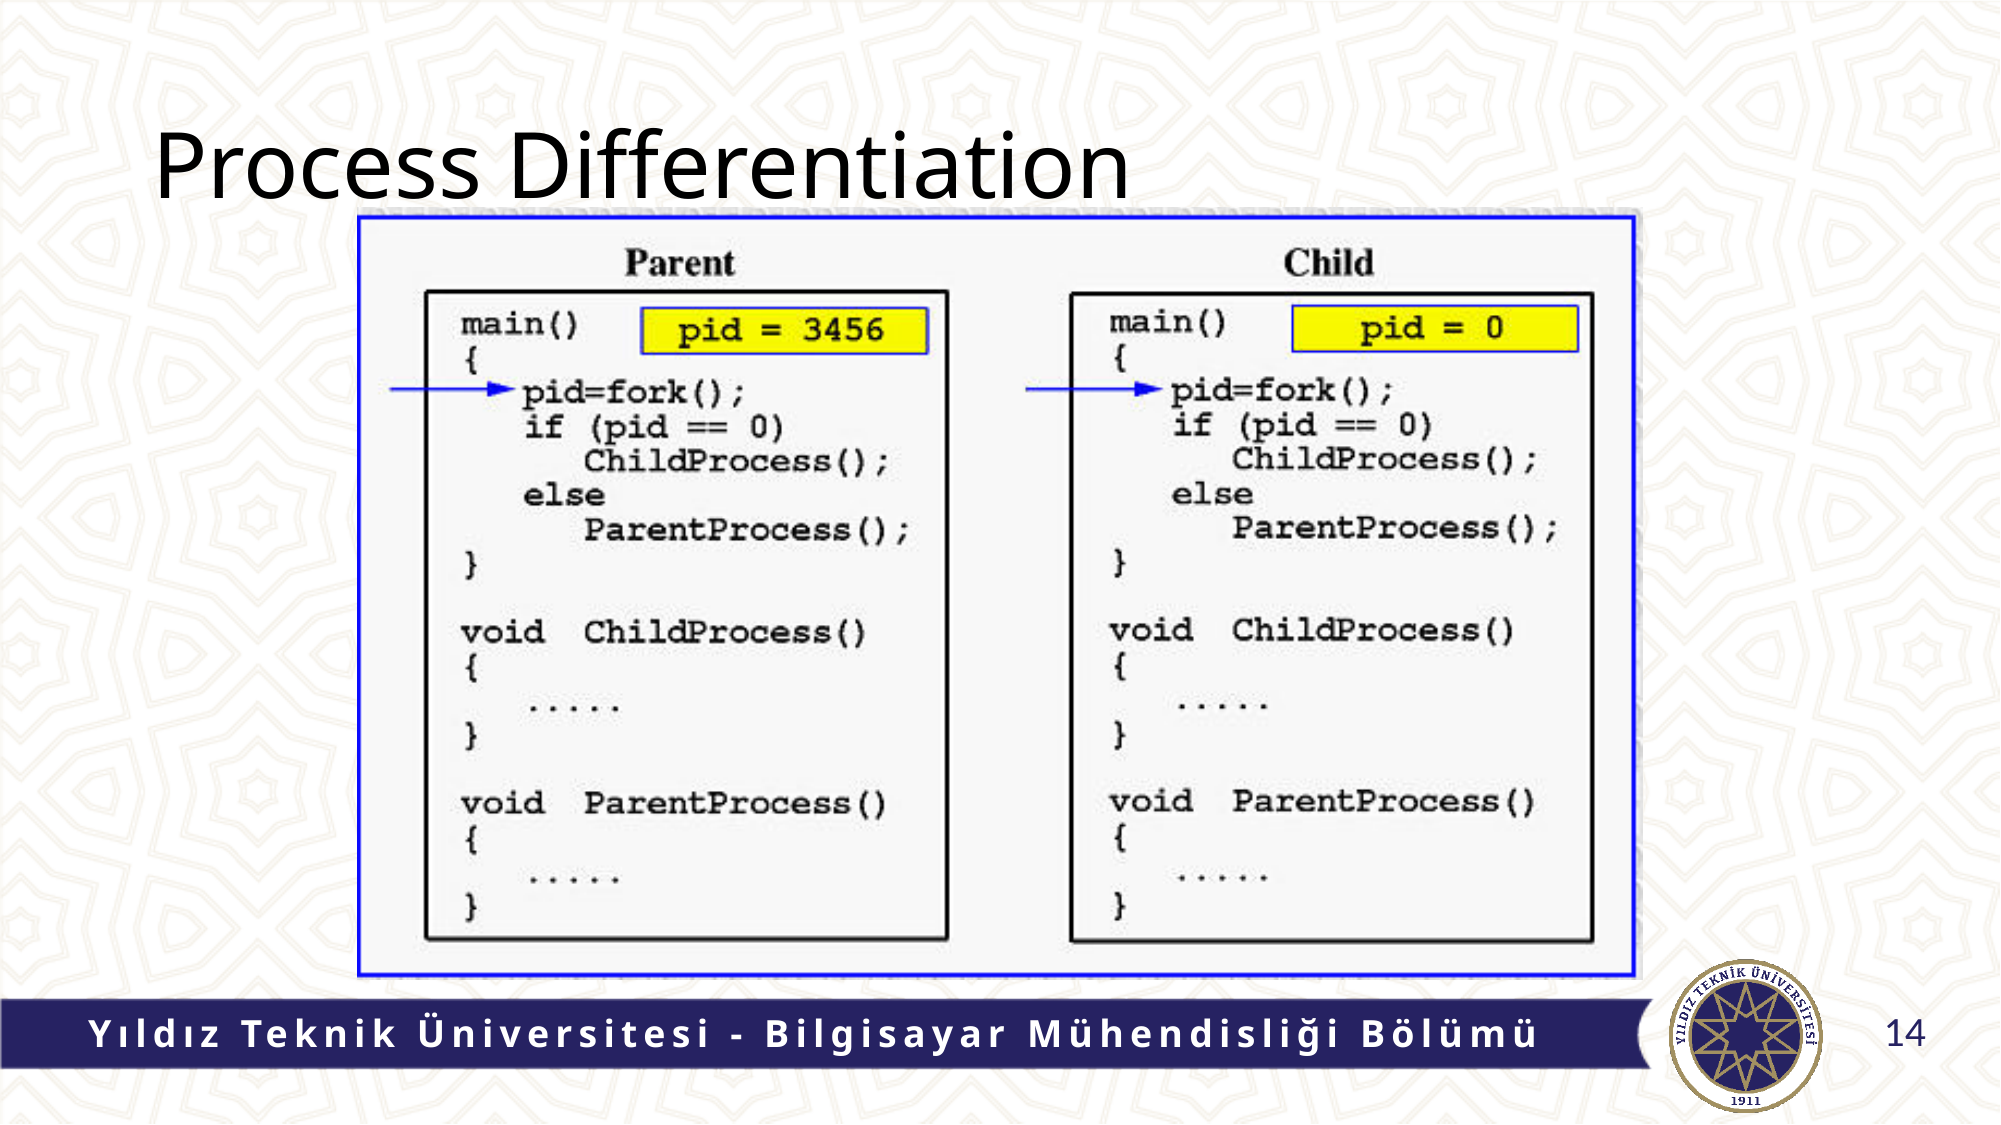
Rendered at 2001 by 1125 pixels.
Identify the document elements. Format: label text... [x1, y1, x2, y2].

text_box [137, 299, 988, 997]
picture [0, 0, 2000, 1125]
text_box 14 [1827, 1000, 1983, 1060]
text_box Process Differentiation [137, 59, 1863, 278]
text_box Yıldız Teknik Üniversitesi - Bilgisayar Mühendisliği Bölümü [0, 997, 1627, 1069]
